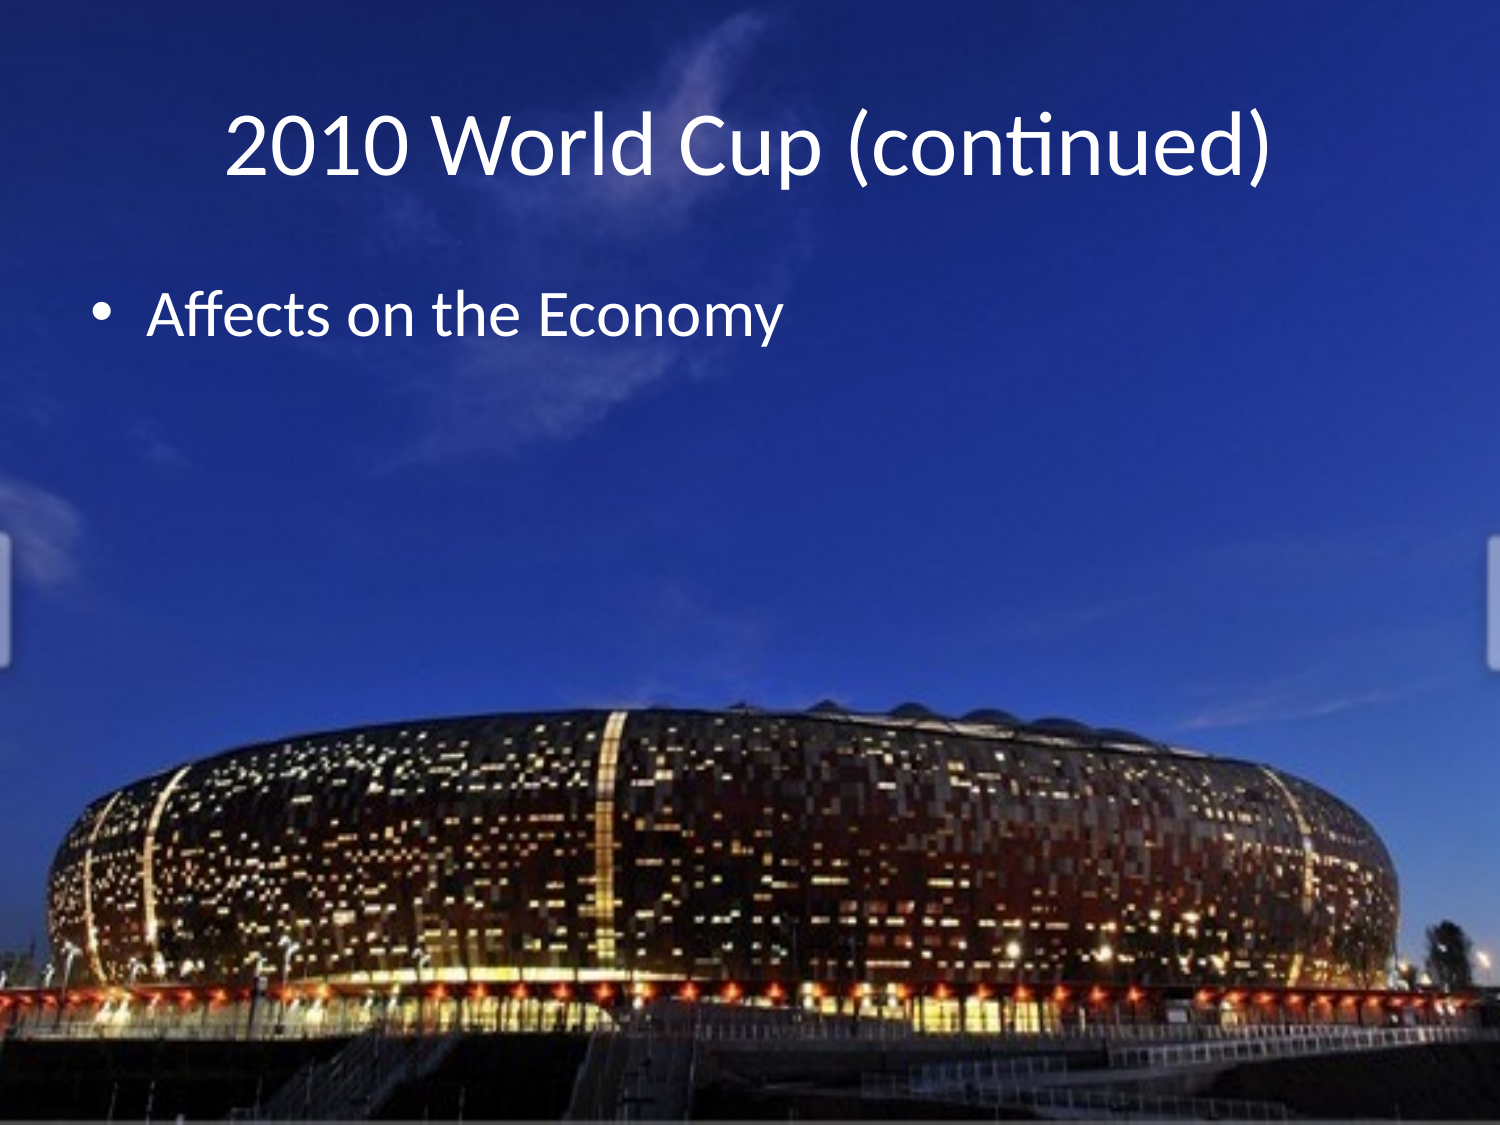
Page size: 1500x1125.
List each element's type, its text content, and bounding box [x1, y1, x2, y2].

picture [0, 0, 1500, 1125]
list Affects on the Economy [75, 262, 1425, 1005]
title 2010 World Cup (continued) [75, 45, 1425, 233]
